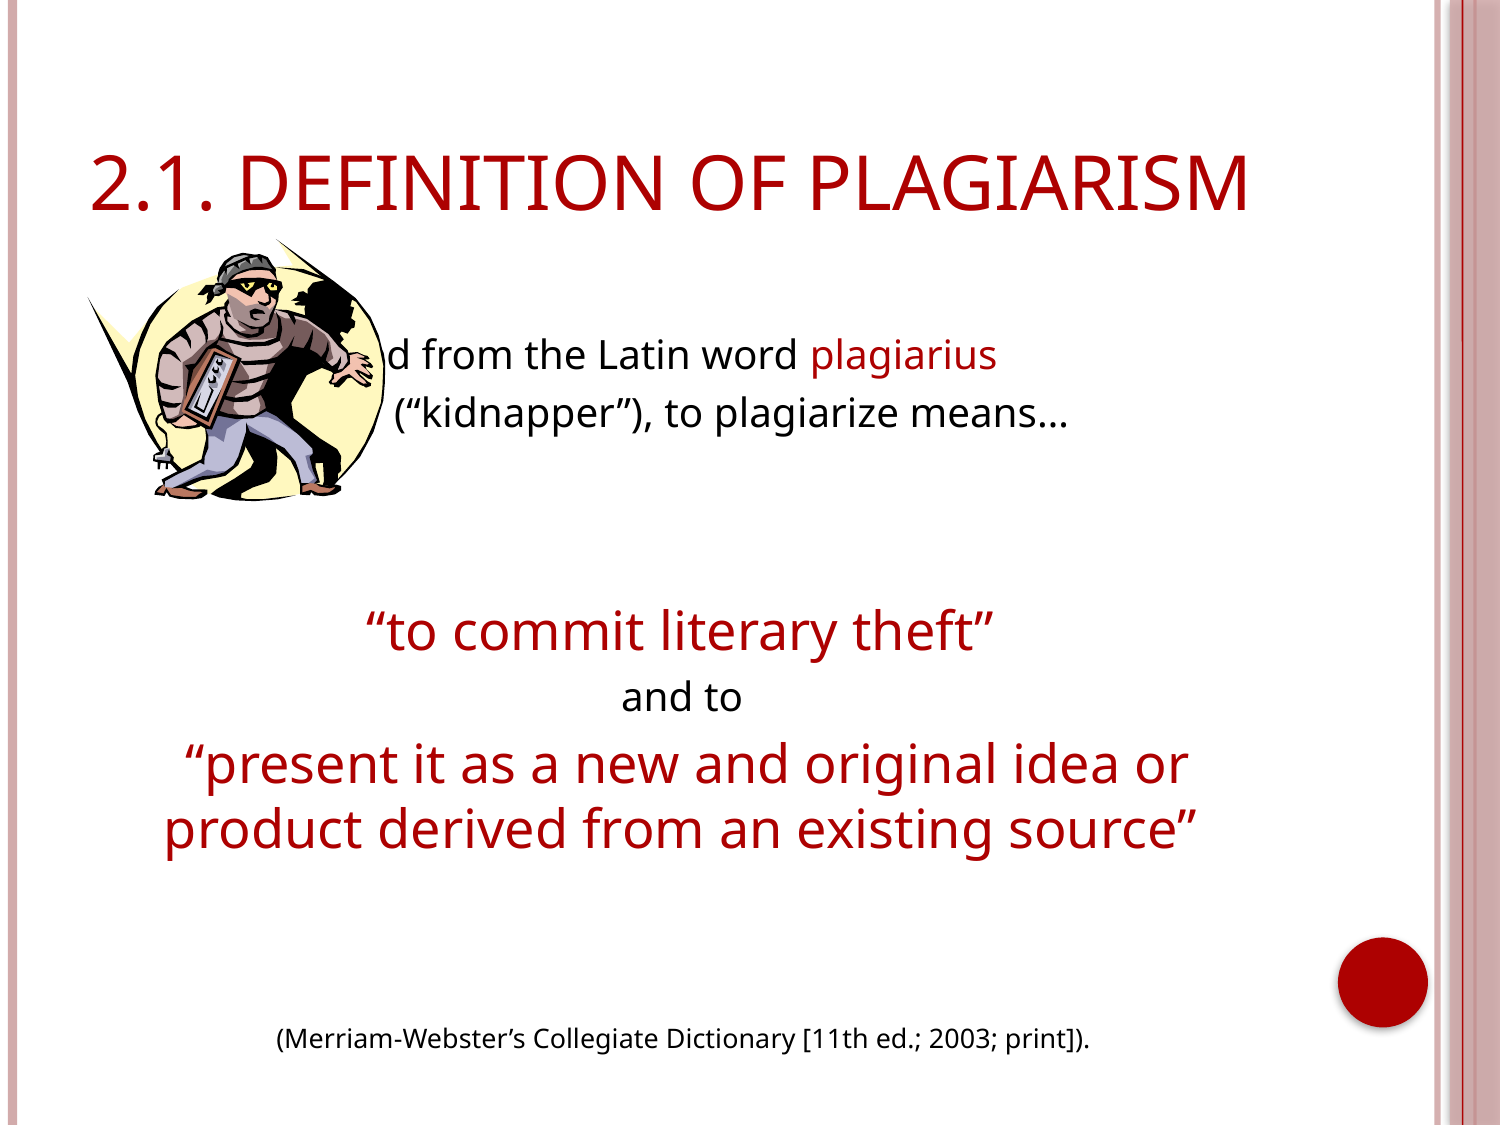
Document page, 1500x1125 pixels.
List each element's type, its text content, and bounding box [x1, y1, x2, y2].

list Derived from the Latin word plagiarius (“kidnapper”), to plagiarize means… “to commit literary theft” and to “present it as a new and original idea or product derived from an existing source” (Merriam-Webster’s Collegiate Dictionary [11th ed.; 2003; print]). [75, 262, 1300, 1062]
title 2.1. Definition of Plagiarism [75, 45, 1300, 233]
picture [86, 236, 388, 504]
